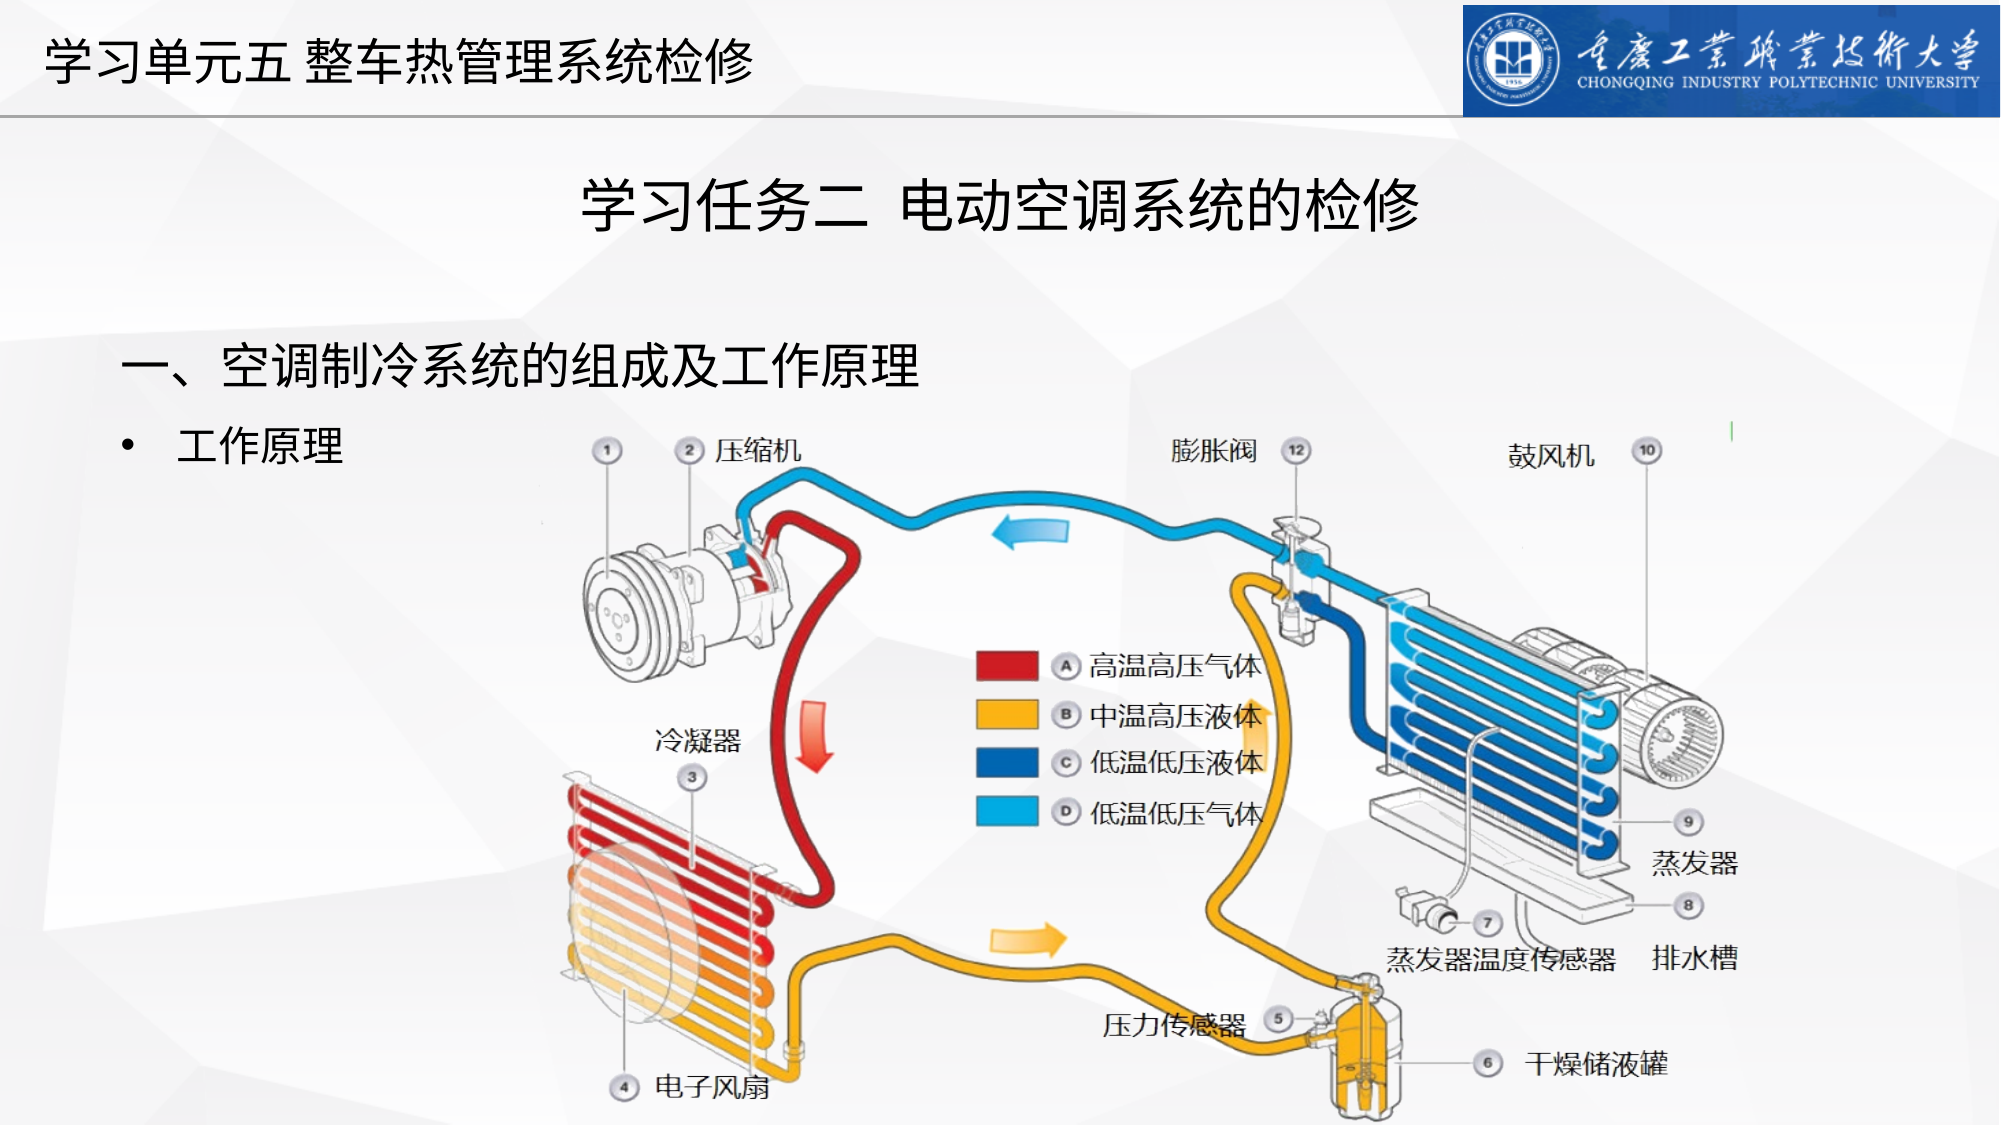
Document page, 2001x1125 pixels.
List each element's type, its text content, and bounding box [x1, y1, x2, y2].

text_box 一、空调制冷系统的组成及工作原理 工作原理 [105, 297, 947, 477]
picture [0, 0, 2001, 117]
text_box 学习任务二 电动空调系统的检修 [433, 161, 1567, 247]
picture [0, 118, 1999, 1125]
